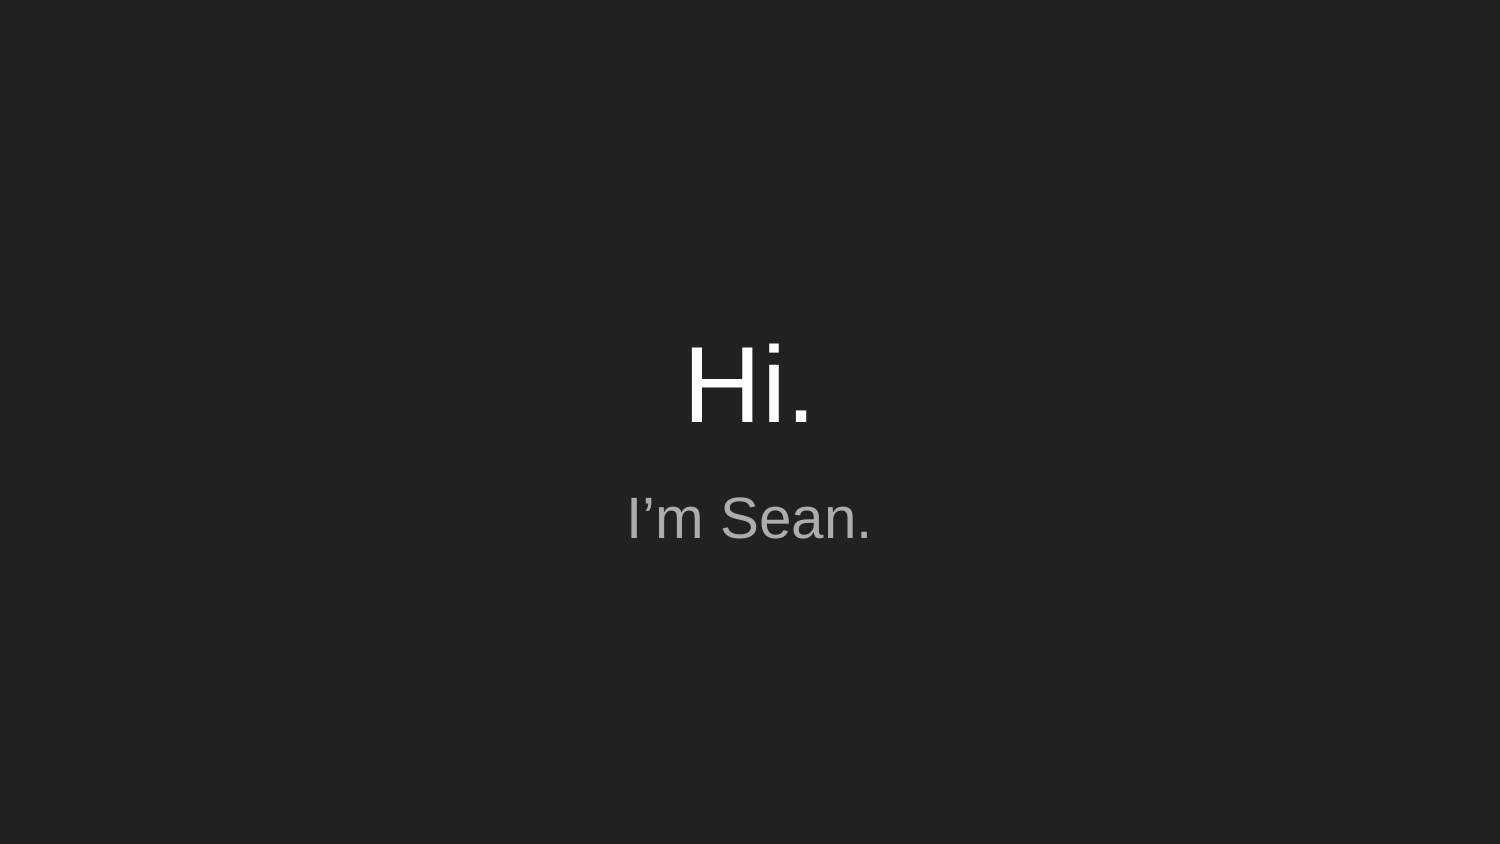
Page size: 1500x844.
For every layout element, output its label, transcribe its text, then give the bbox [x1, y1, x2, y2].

title Hi. [51, 122, 1449, 459]
subtitle I’m Sean. [51, 464, 1449, 595]
